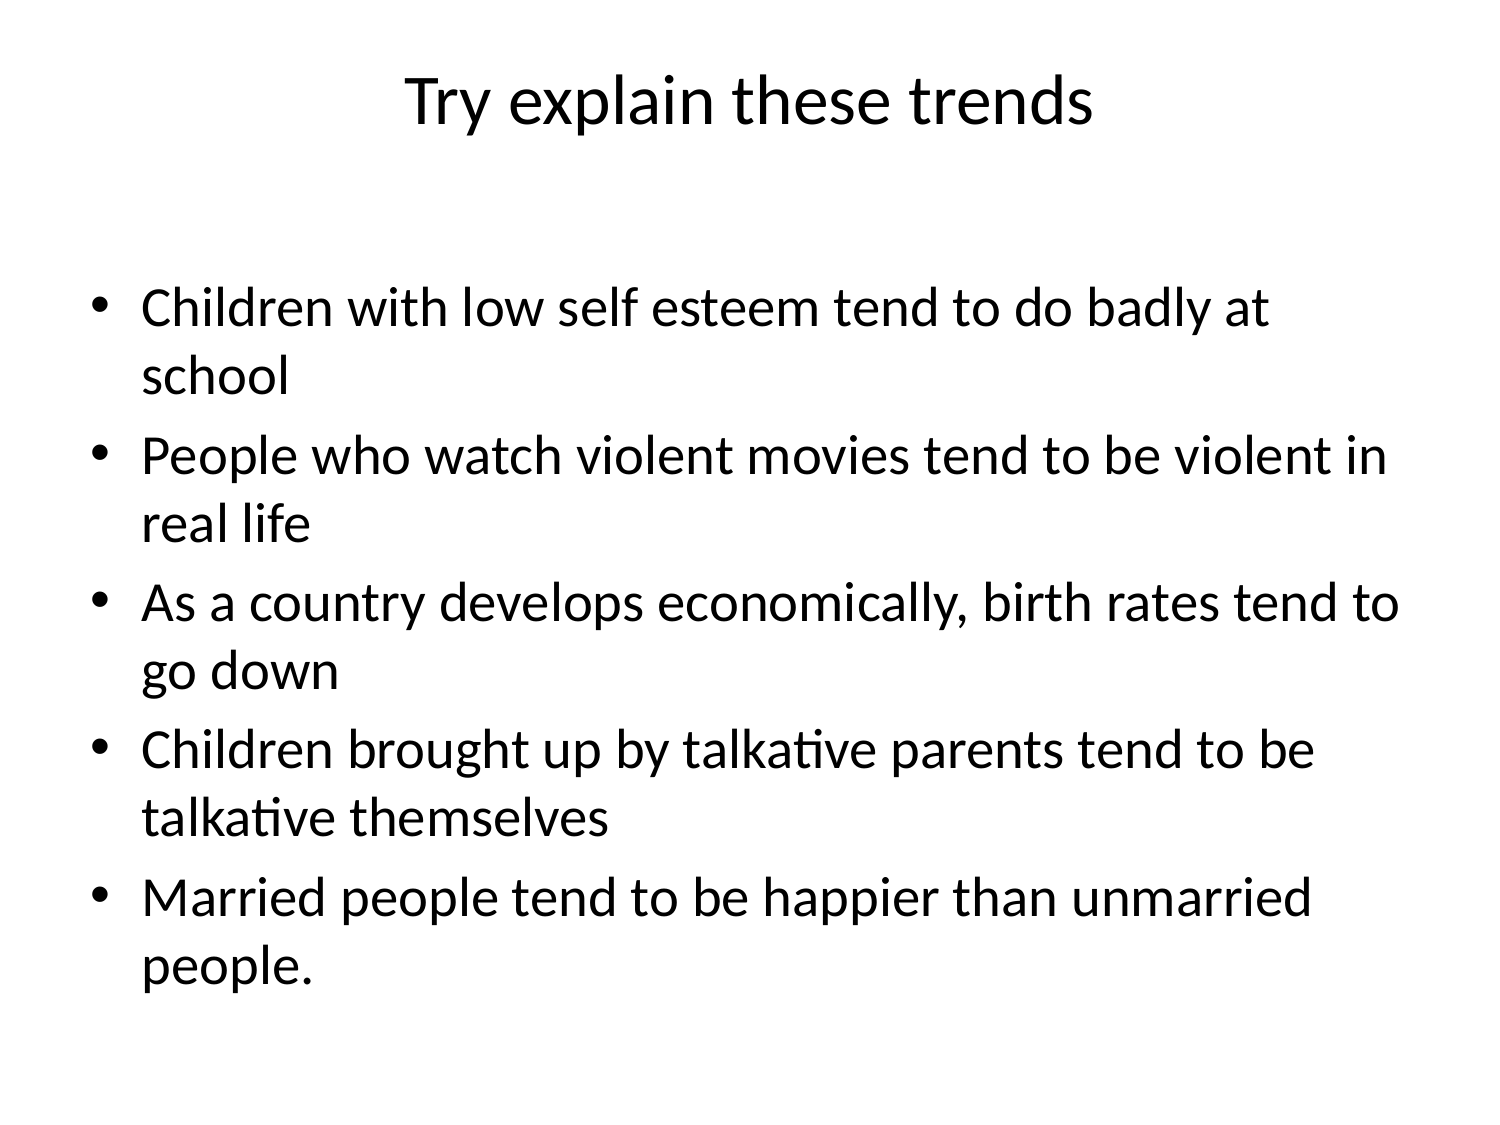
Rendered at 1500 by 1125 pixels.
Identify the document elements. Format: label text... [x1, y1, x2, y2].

title Try explain these trends [75, 45, 1425, 233]
list Children with low self esteem tend to do badly at school People who watch violent movies tend to be violent in real life As a country develops economically, birth rates tend to go down Children brought up by talkative parents tend to be talkative themselves Married people tend to be happier than unmarried people. [75, 262, 1425, 1005]
